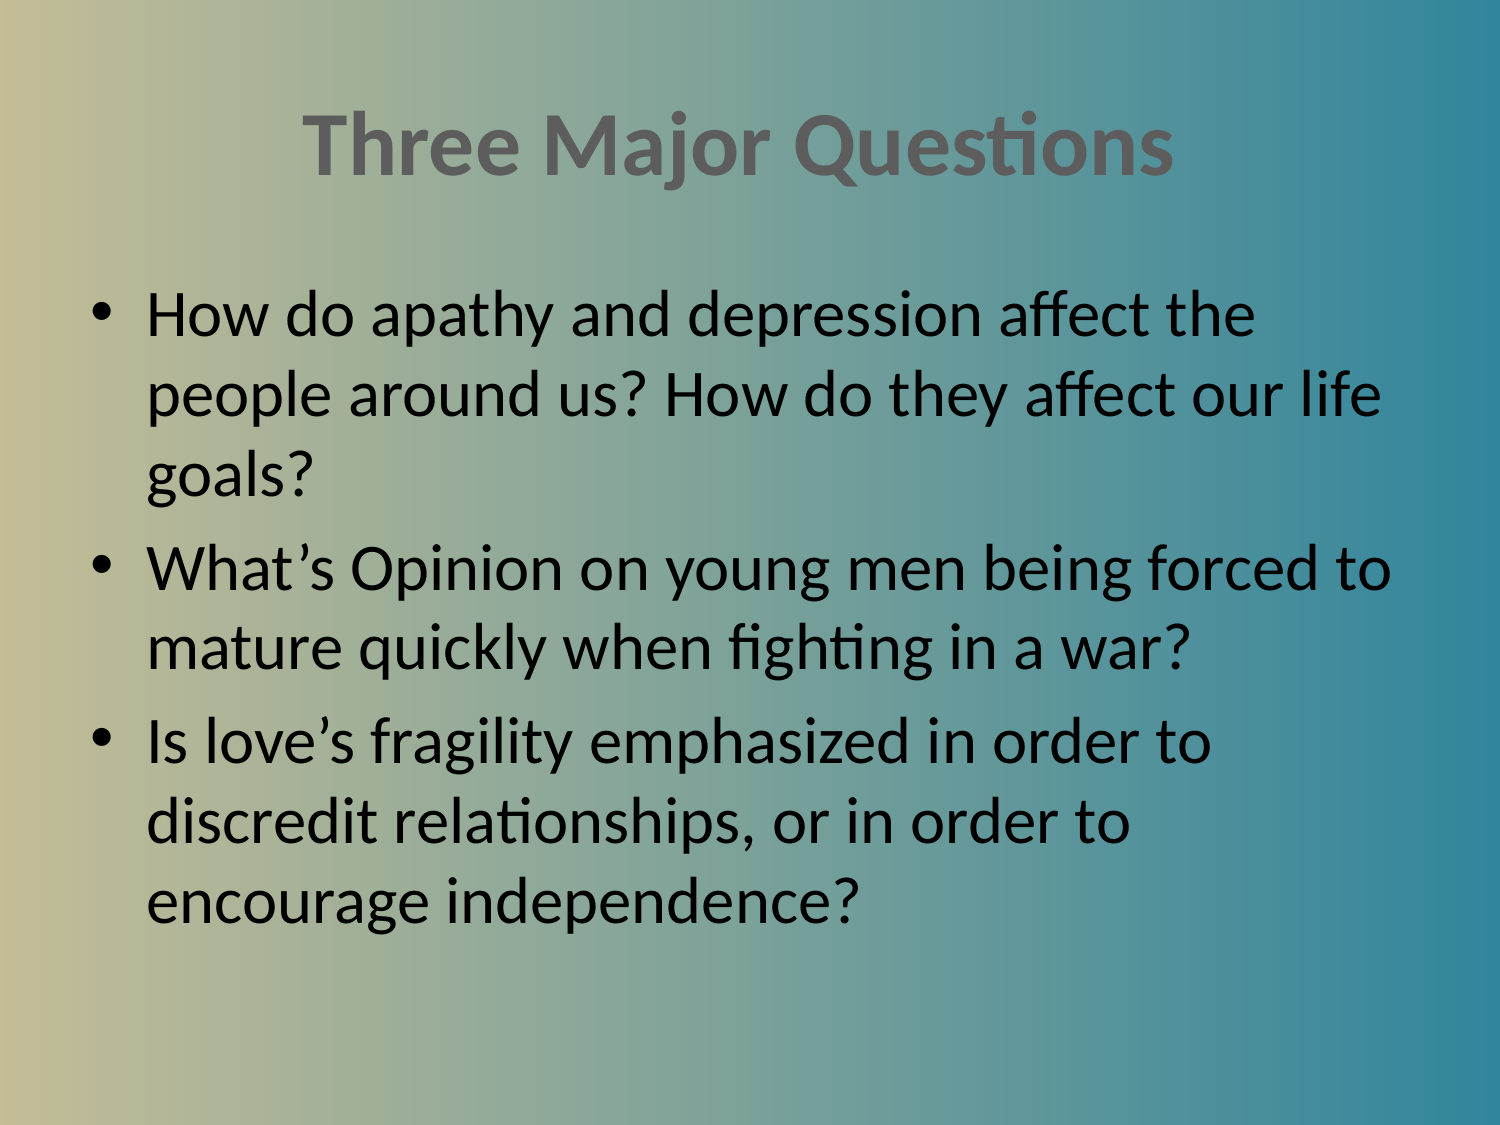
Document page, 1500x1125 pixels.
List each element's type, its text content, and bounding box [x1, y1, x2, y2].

title Three Major Questions [75, 45, 1425, 233]
list How do apathy and depression affect the people around us? How do they affect our life goals? What’s Opinion on young men being forced to mature quickly when fighting in a war? Is love’s fragility emphasized in order to discredit relationships, or in order to encourage independence? [75, 262, 1425, 1005]
